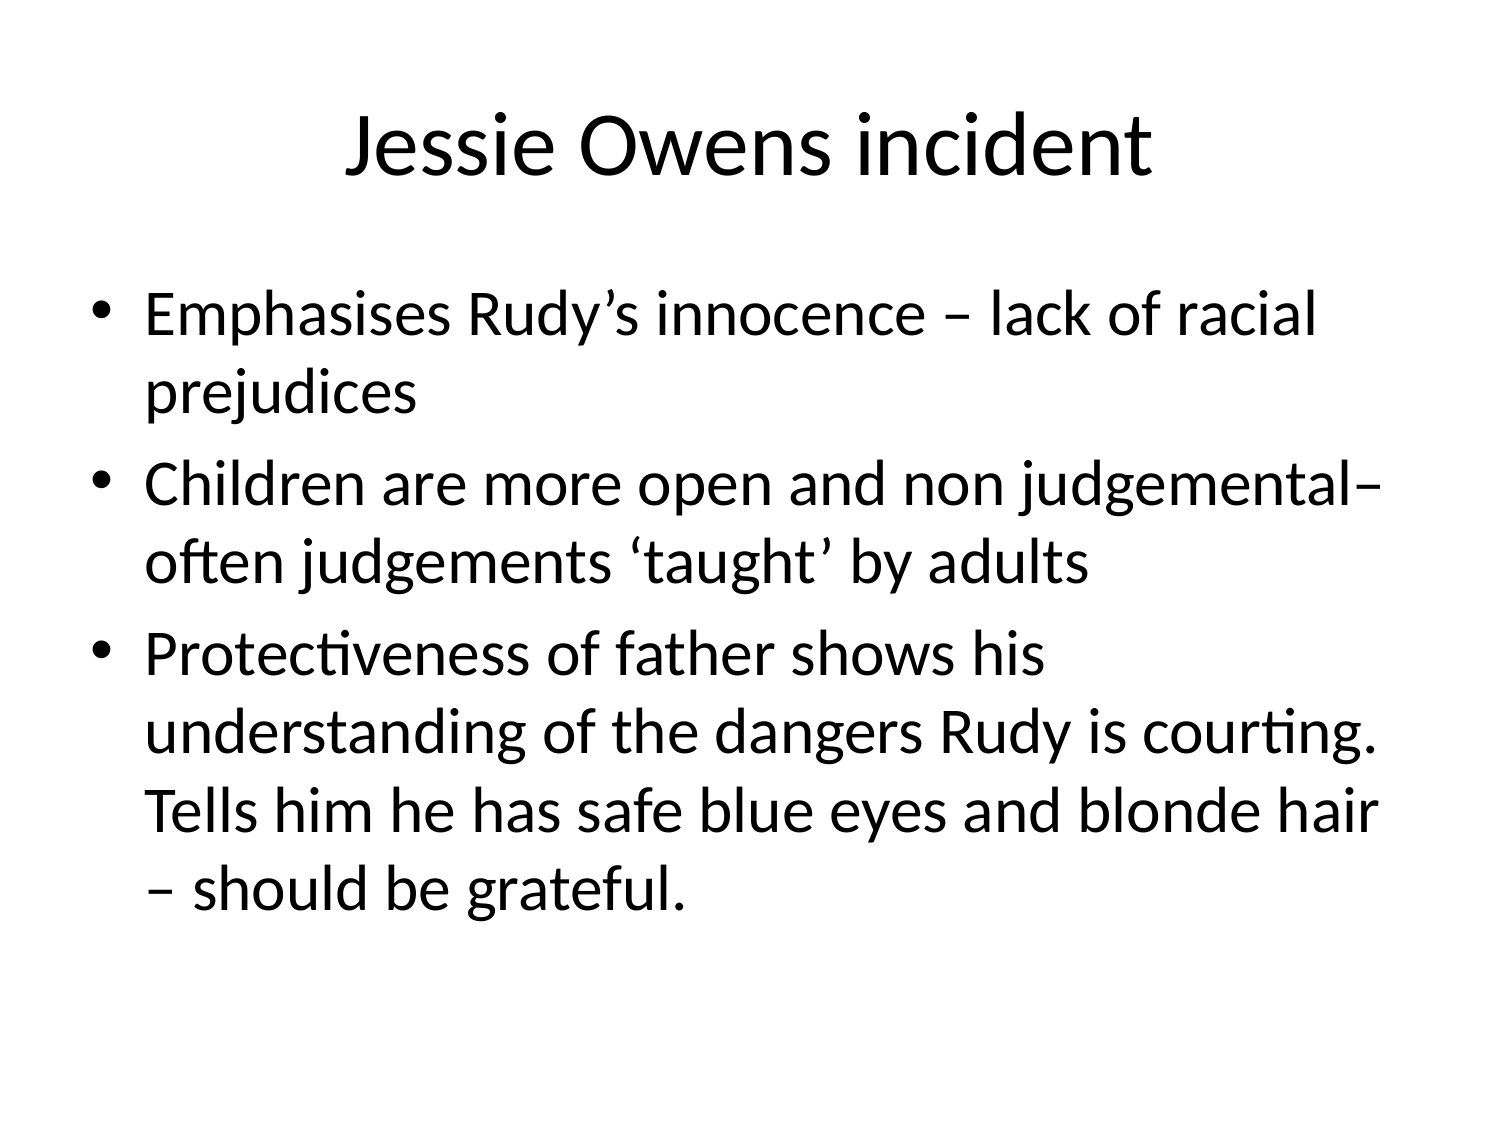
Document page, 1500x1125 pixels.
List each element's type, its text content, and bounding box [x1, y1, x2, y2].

title Jessie Owens incident [75, 45, 1425, 233]
list Emphasises Rudy’s innocence – lack of racial prejudices Children are more open and non judgemental– often judgements ‘taught’ by adults Protectiveness of father shows his understanding of the dangers Rudy is courting. Tells him he has safe blue eyes and blonde hair – should be grateful. [75, 262, 1425, 1005]
